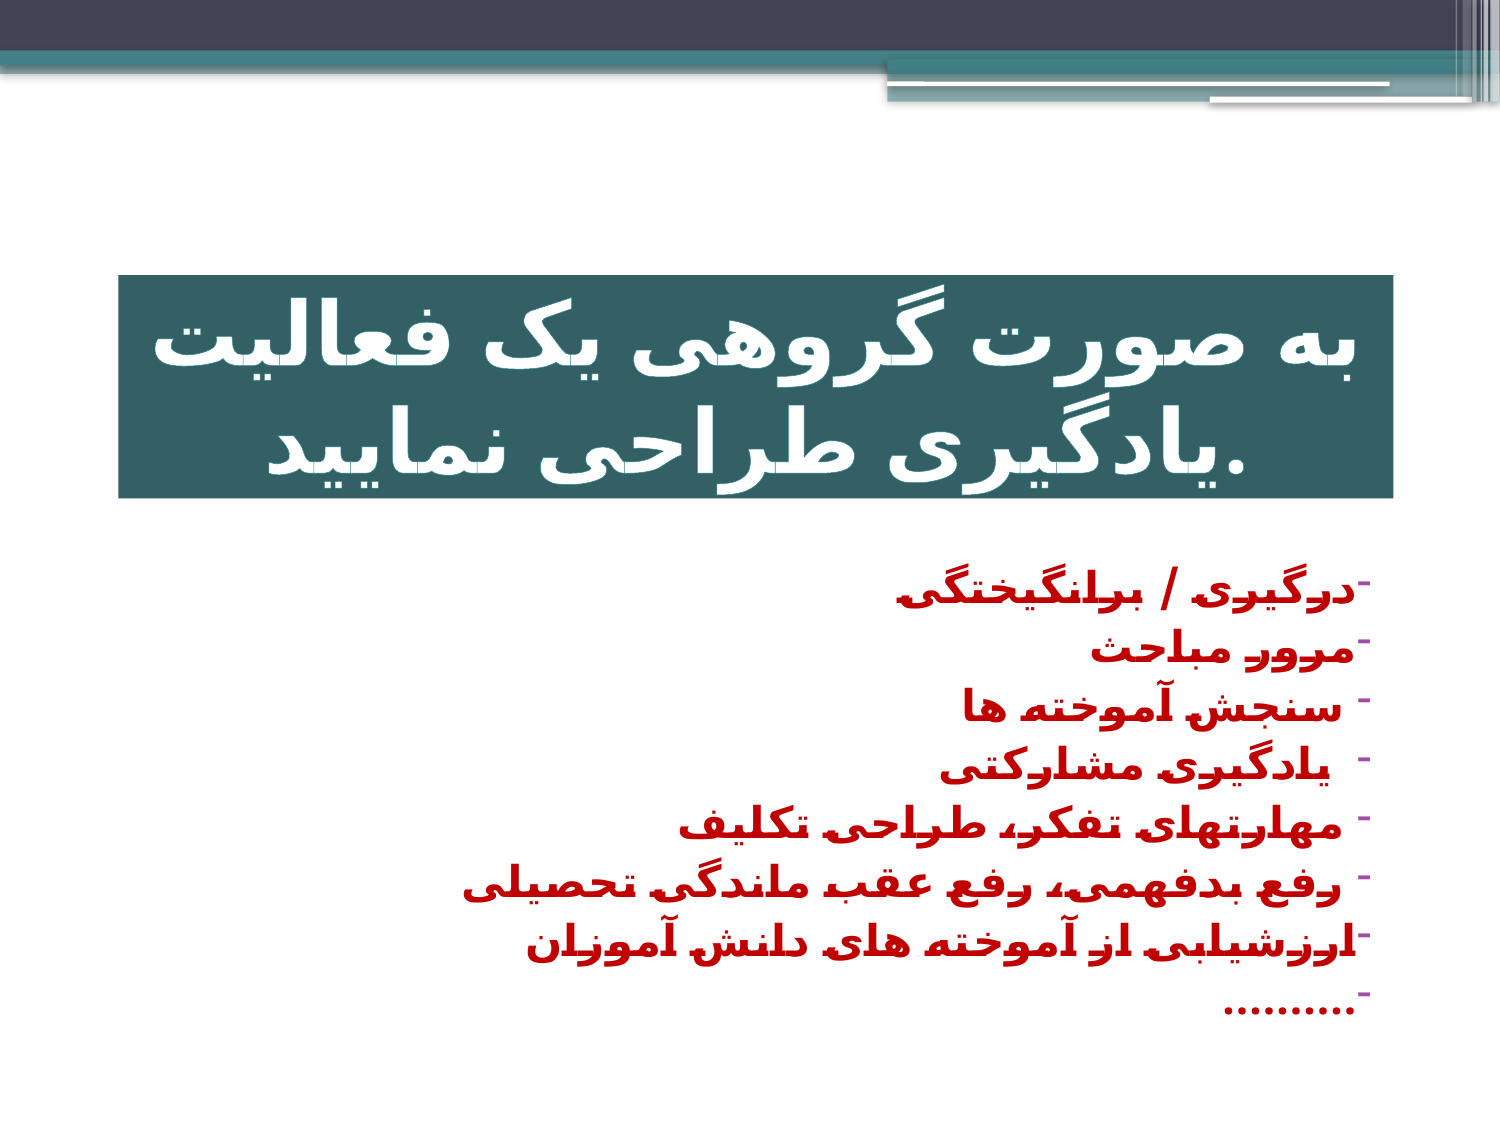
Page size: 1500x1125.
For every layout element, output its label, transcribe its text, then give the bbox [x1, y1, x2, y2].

list درگیری / برانگیختگی مرور مباحث سنجش آموخته ها یادگیری مشارکتی مهارتهای تفکر، طراحی تکلیف رفع بدفهمی، رفع عقب ماندگی تحصیلی ارزشیابی از آموخته های دانش آموزان .......... [118, 552, 1394, 1050]
title به صورت گروهی یک فعالیت یادگیری طراحی نمایید. [118, 275, 1394, 499]
